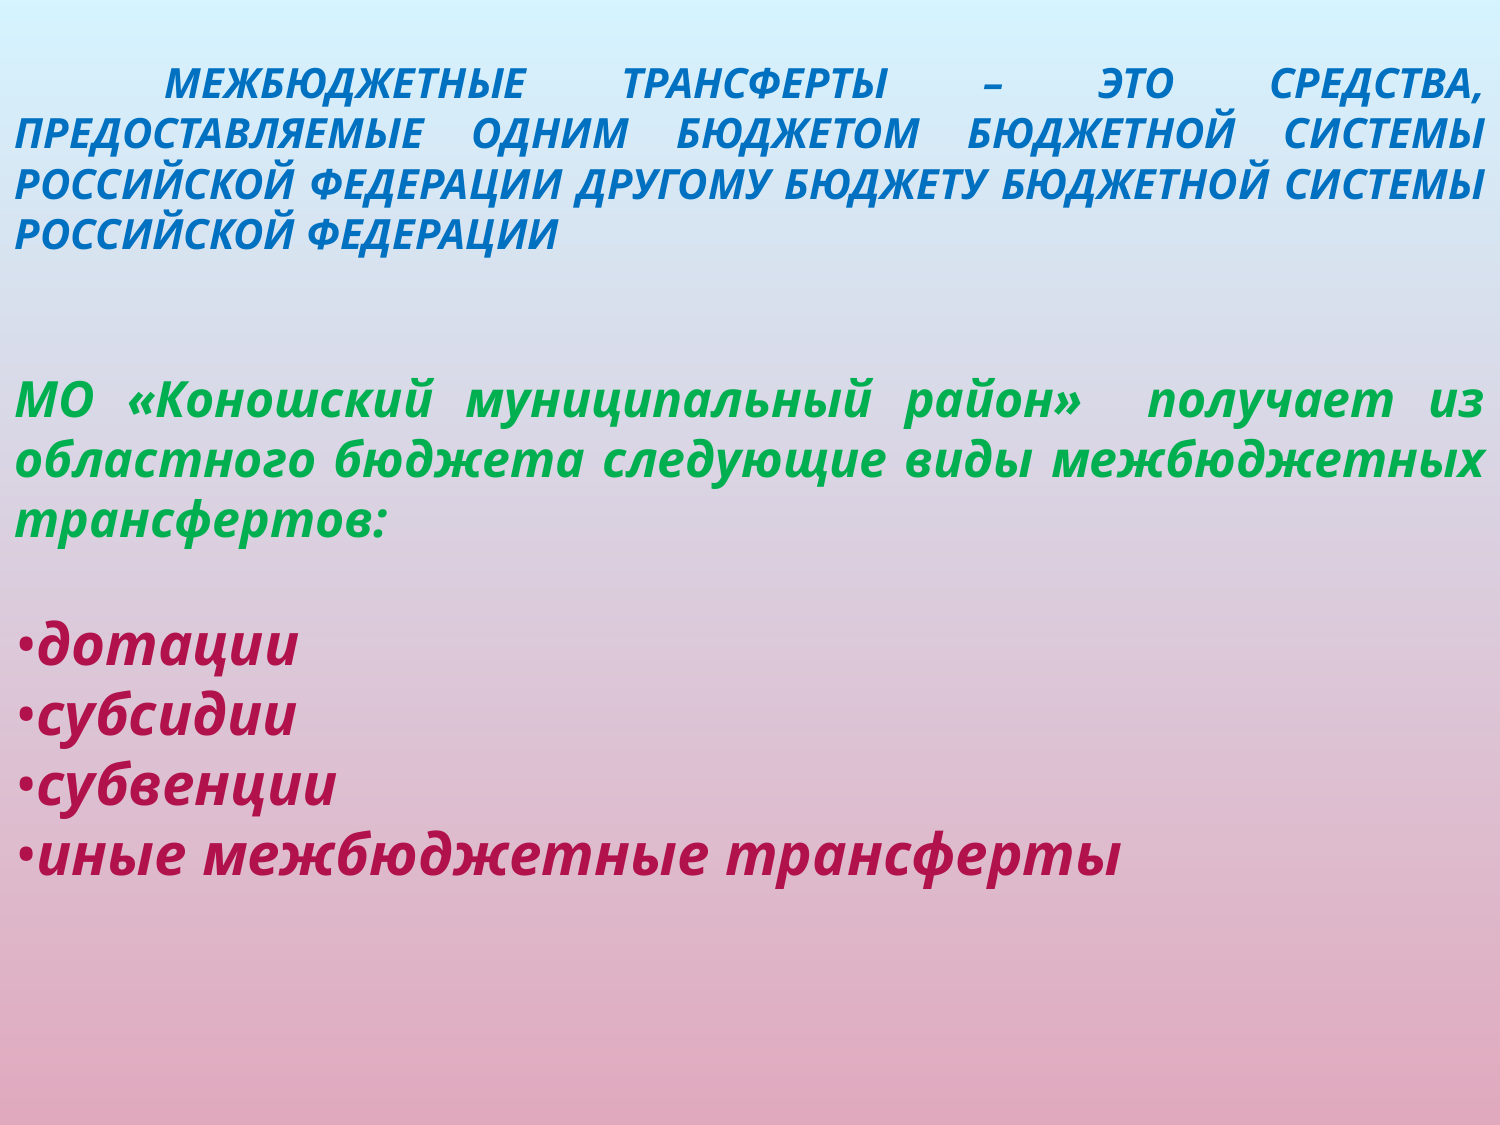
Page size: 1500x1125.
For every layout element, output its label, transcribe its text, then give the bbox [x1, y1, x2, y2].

text_box МЕЖБЮДЖЕТНЫЕ ТРАНСФЕРТЫ – ЭТО СРЕДСТВА, ПРЕДОСТАВЛЯЕМЫЕ ОДНИМ БЮДЖЕТОМ БЮДЖЕТНОЙ СИСТЕМЫ РОССИЙСКОЙ ФЕДЕРАЦИИ ДРУГОМУ БЮДЖЕТУ БЮДЖЕТНОЙ СИСТЕМЫ РОССИЙСКОЙ ФЕДЕРАЦИИ МО «Коношский муниципальный район» получает из областного бюджета следующие виды межбюджетных трансфертов: •дотации •субсидии •субвенции •иные межбюджетные трансферты [0, 0, 1500, 1125]
